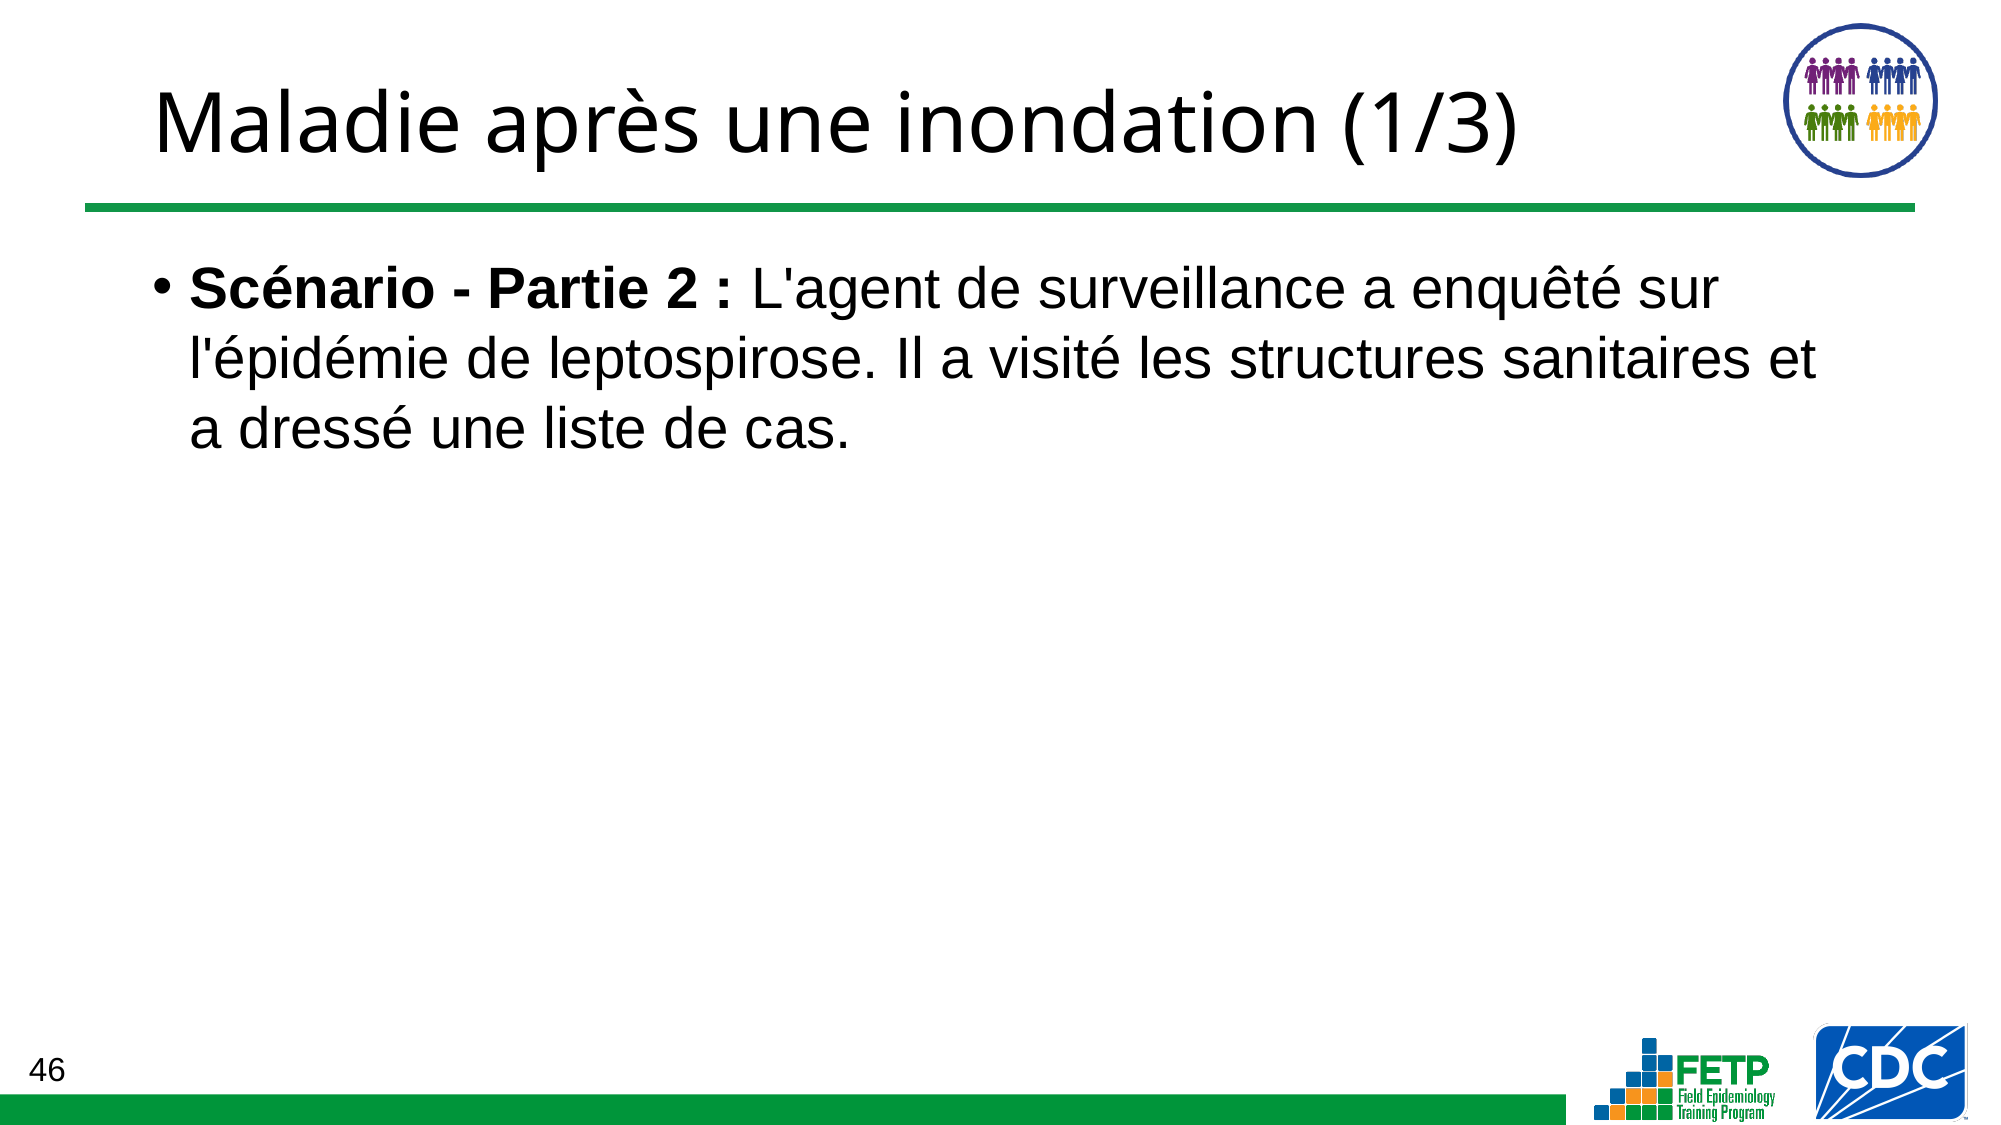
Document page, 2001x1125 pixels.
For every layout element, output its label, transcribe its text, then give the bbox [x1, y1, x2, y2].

picture [1783, 23, 1938, 178]
picture [1594, 1038, 1775, 1122]
list Scénario - Partie 2 : L'agent de surveillance a enquêté sur l'épidémie de leptospirose. Il a visité les structures sanitaires et a dressé une liste de cas. [137, 242, 1863, 1004]
title Maladie après une inondation (1/3) [137, 73, 1738, 205]
picture [1813, 1023, 1968, 1122]
